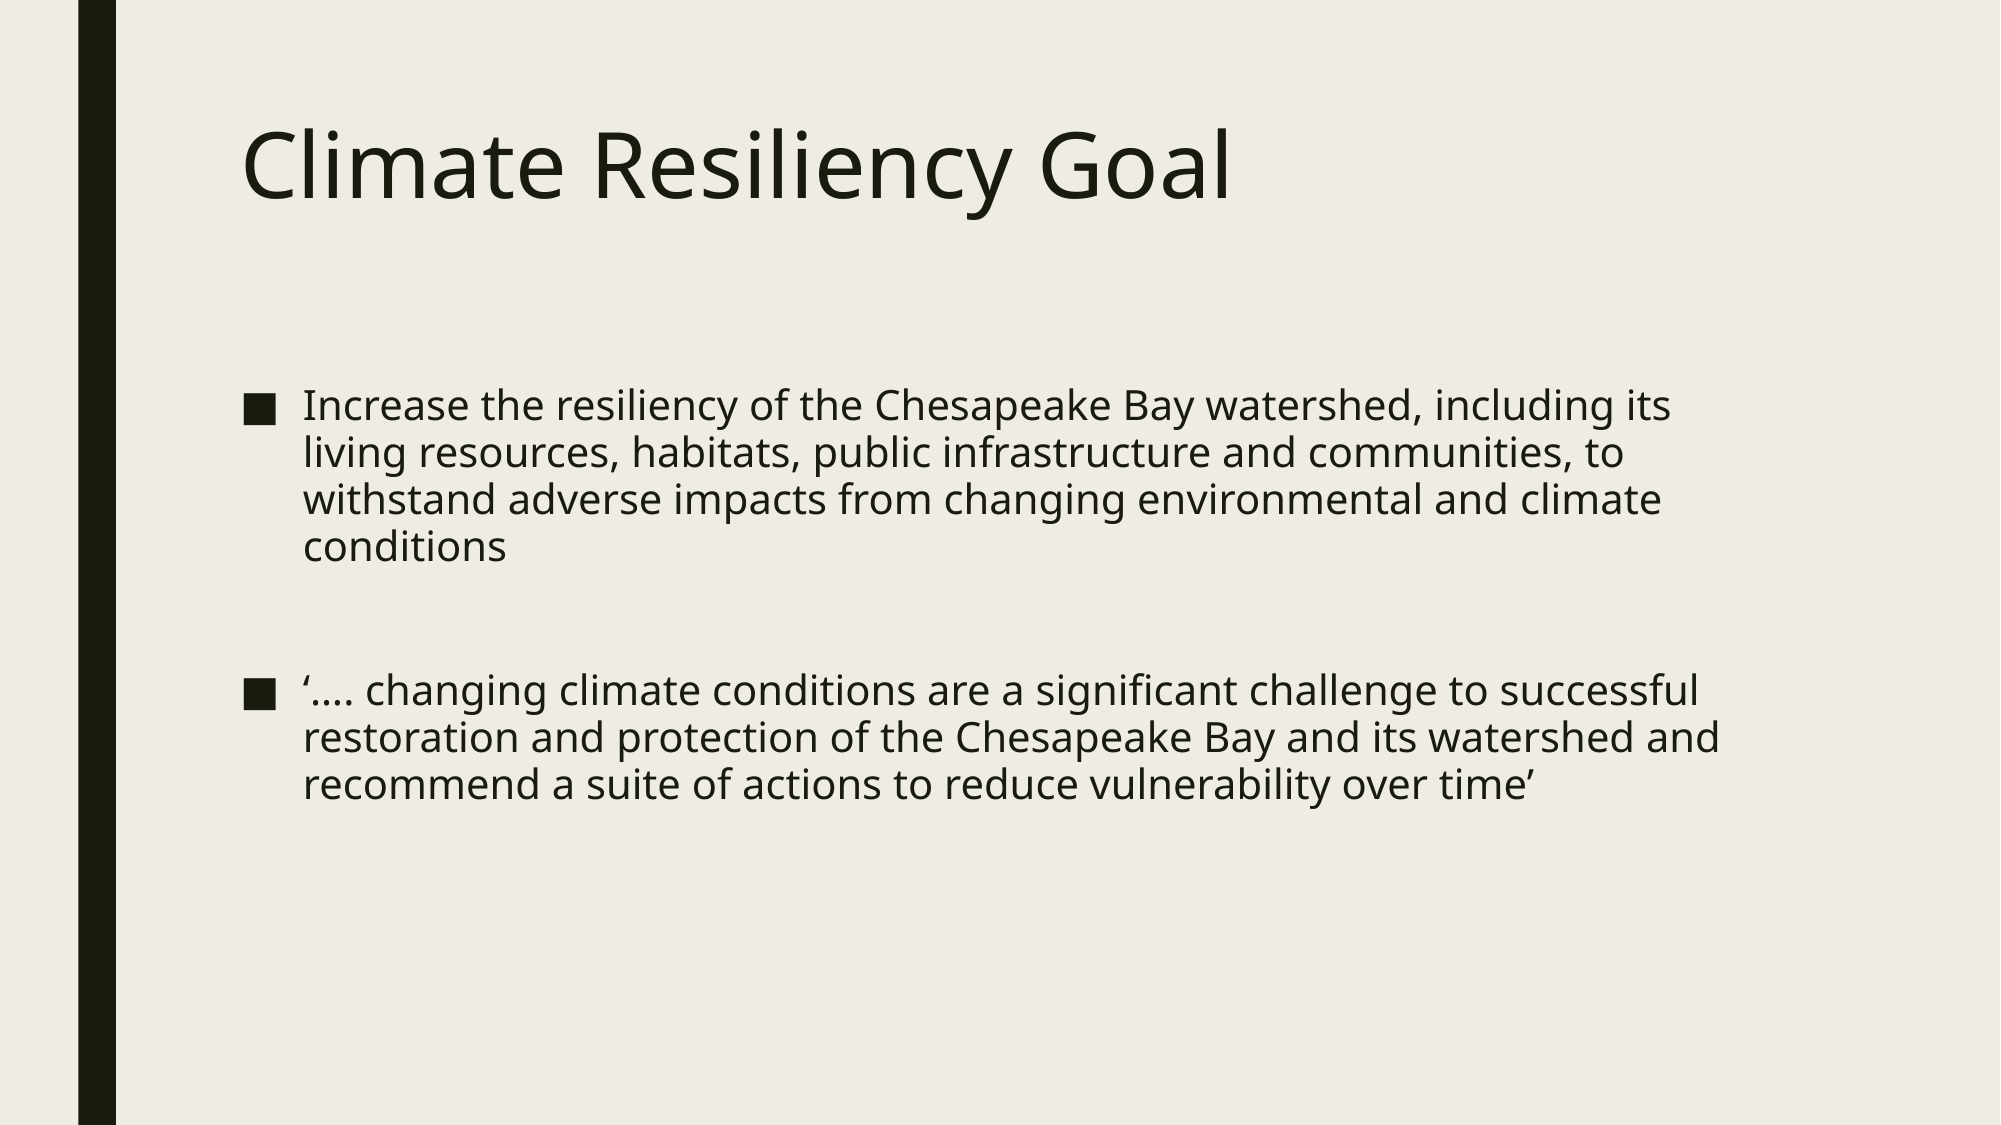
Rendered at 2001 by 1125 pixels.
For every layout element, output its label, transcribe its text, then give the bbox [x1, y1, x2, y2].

title Climate Resiliency Goal [225, 112, 1800, 357]
list Increase the resiliency of the Chesapeake Bay watershed, including its living resources, habitats, public infrastructure and communities, to withstand adverse impacts from changing environmental and climate conditions ‘…. changing climate conditions are a significant challenge to successful restoration and protection of the Chesapeake Bay and its watershed and recommend a suite of actions to reduce vulnerability over time’ [225, 375, 1800, 963]
